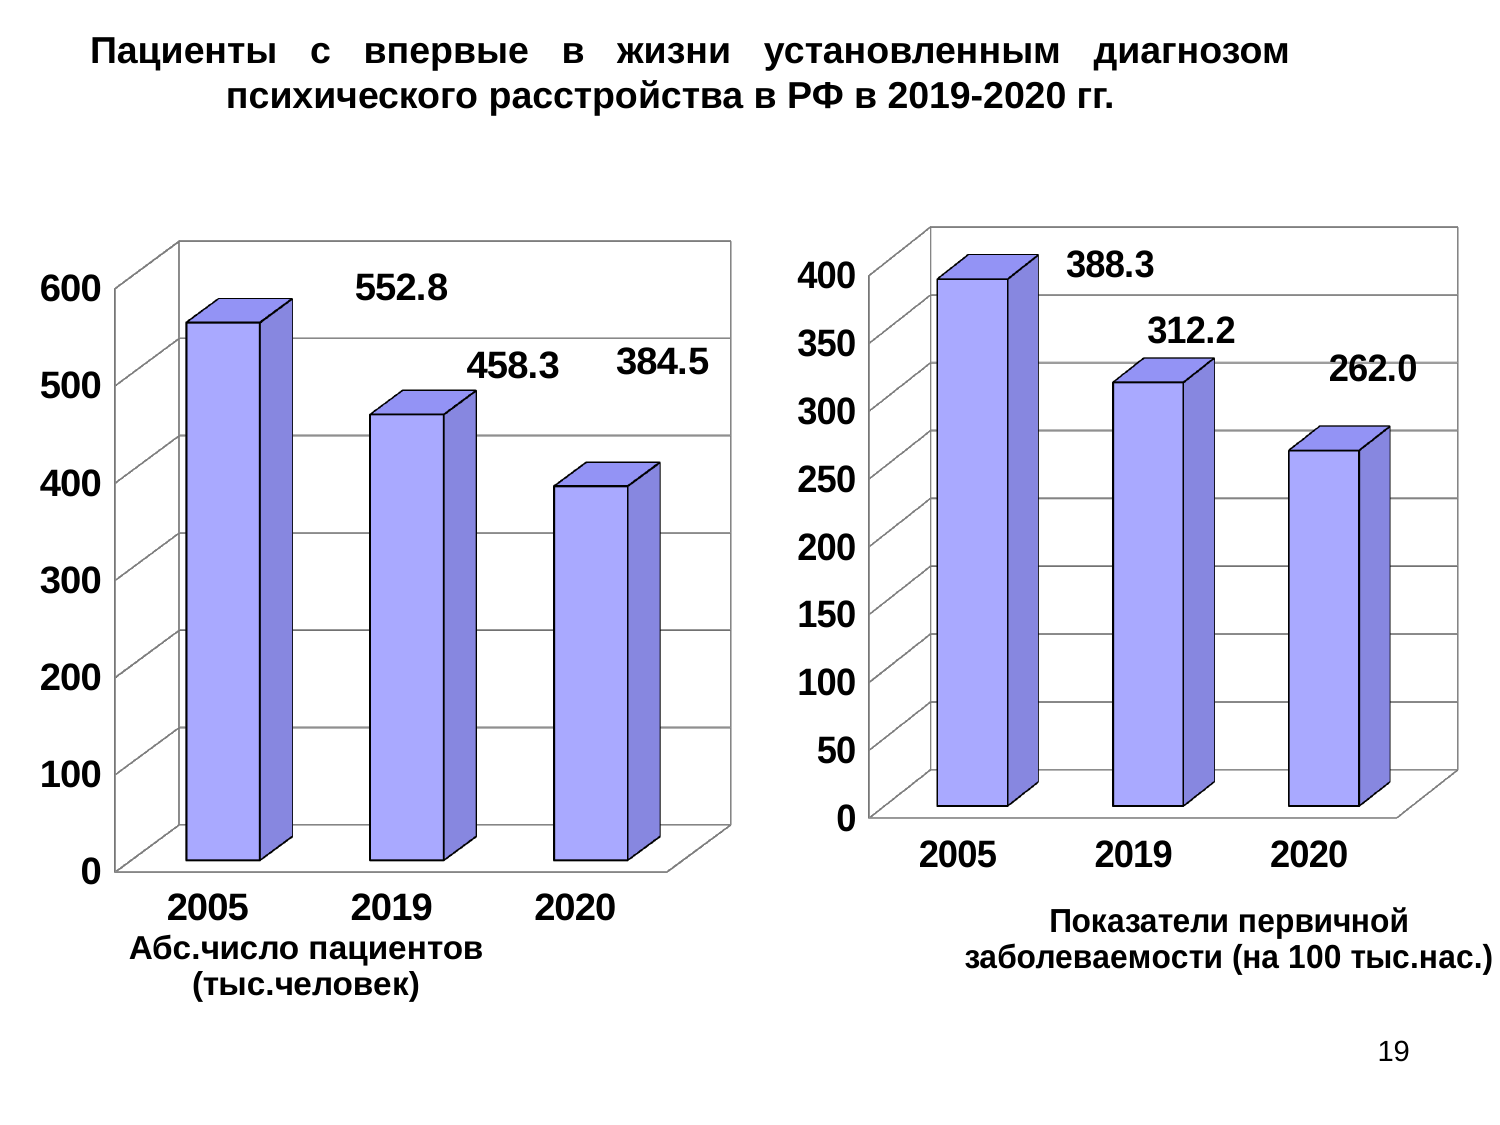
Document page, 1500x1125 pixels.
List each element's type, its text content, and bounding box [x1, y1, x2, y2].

title Пациенты с впервые в жизни установленным диагнозом психического расстройства в РФ в 2019-2020 гг. [74, 0, 1437, 142]
slide_number 19 [1074, 1033, 1425, 1103]
chart [749, 178, 1500, 1025]
chart [0, 178, 736, 1012]
